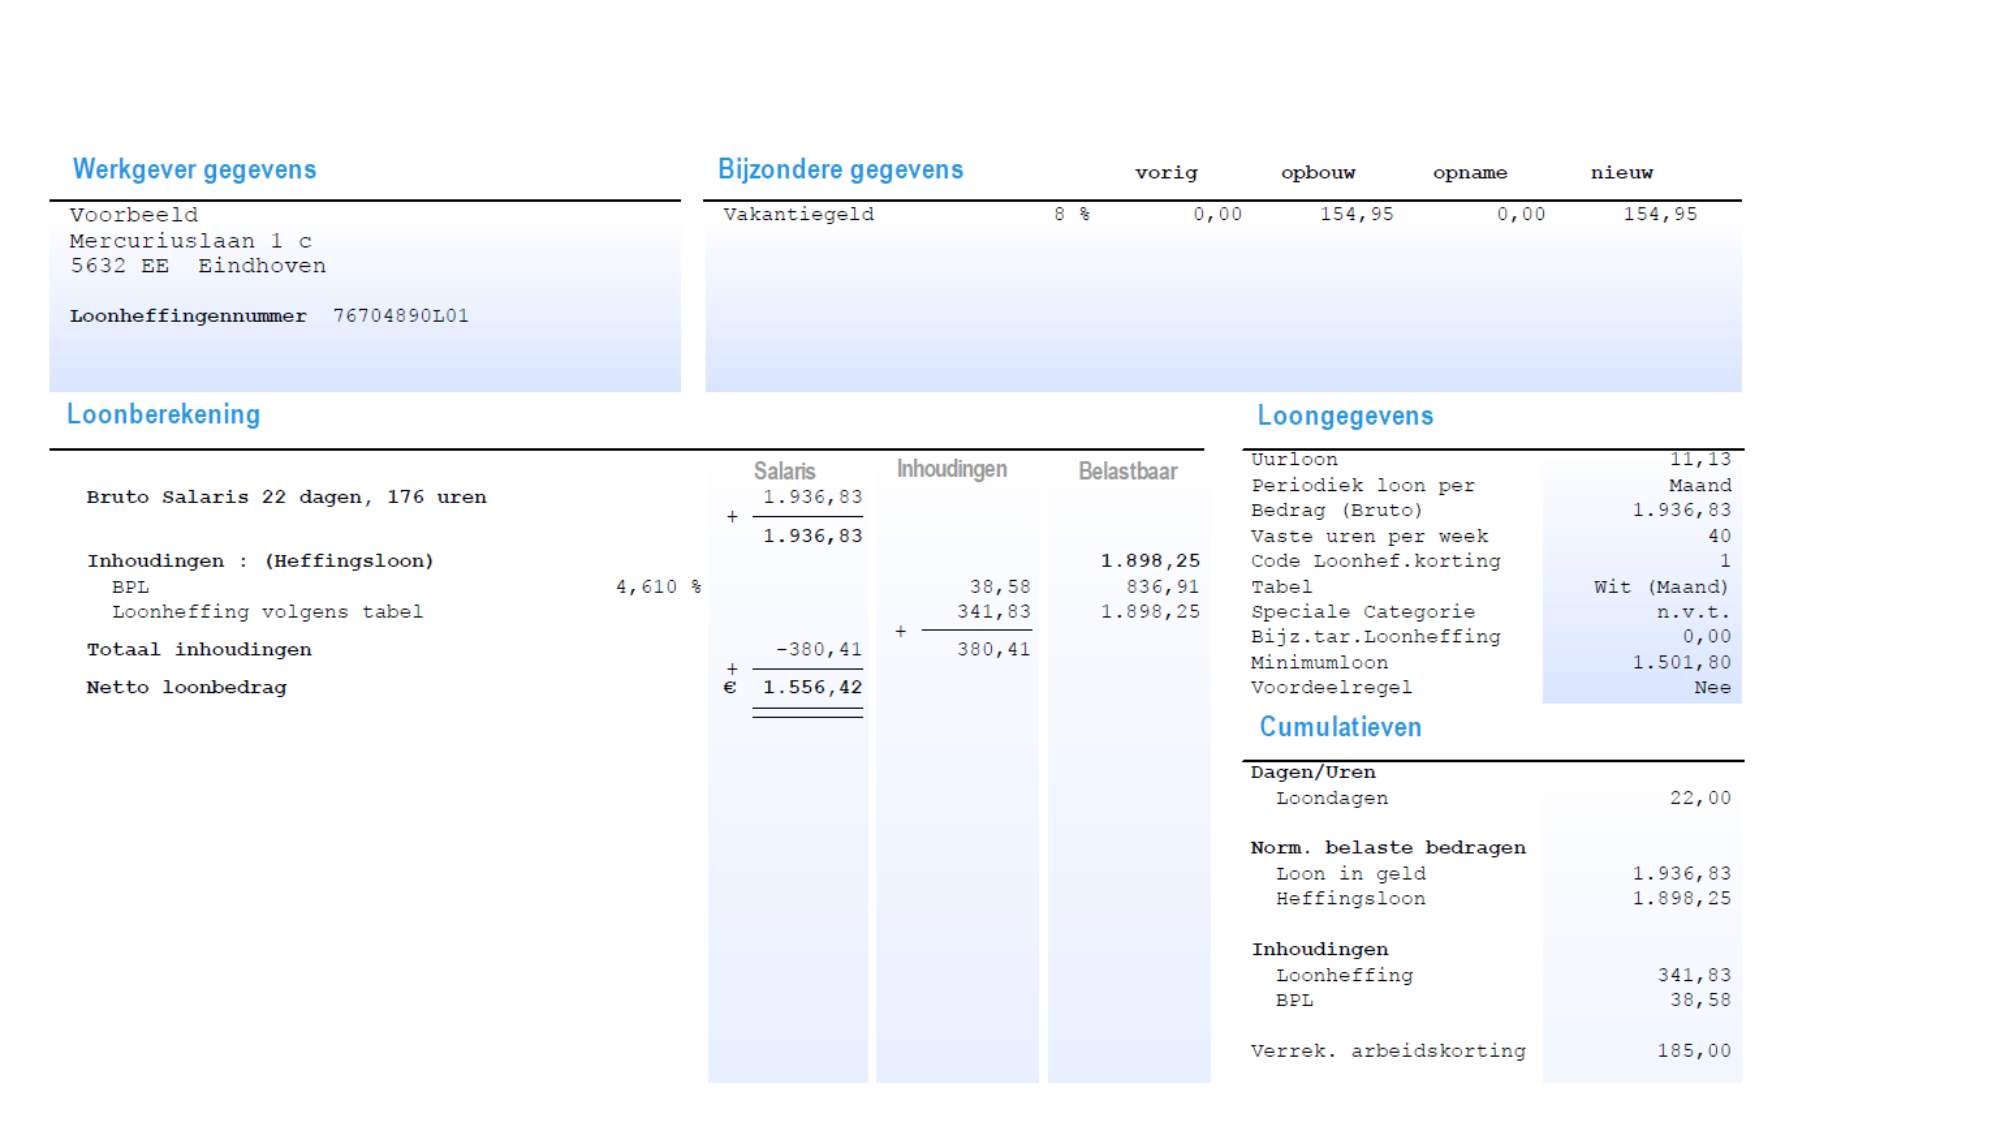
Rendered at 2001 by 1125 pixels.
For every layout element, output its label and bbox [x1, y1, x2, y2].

picture [20, 146, 1750, 1083]
